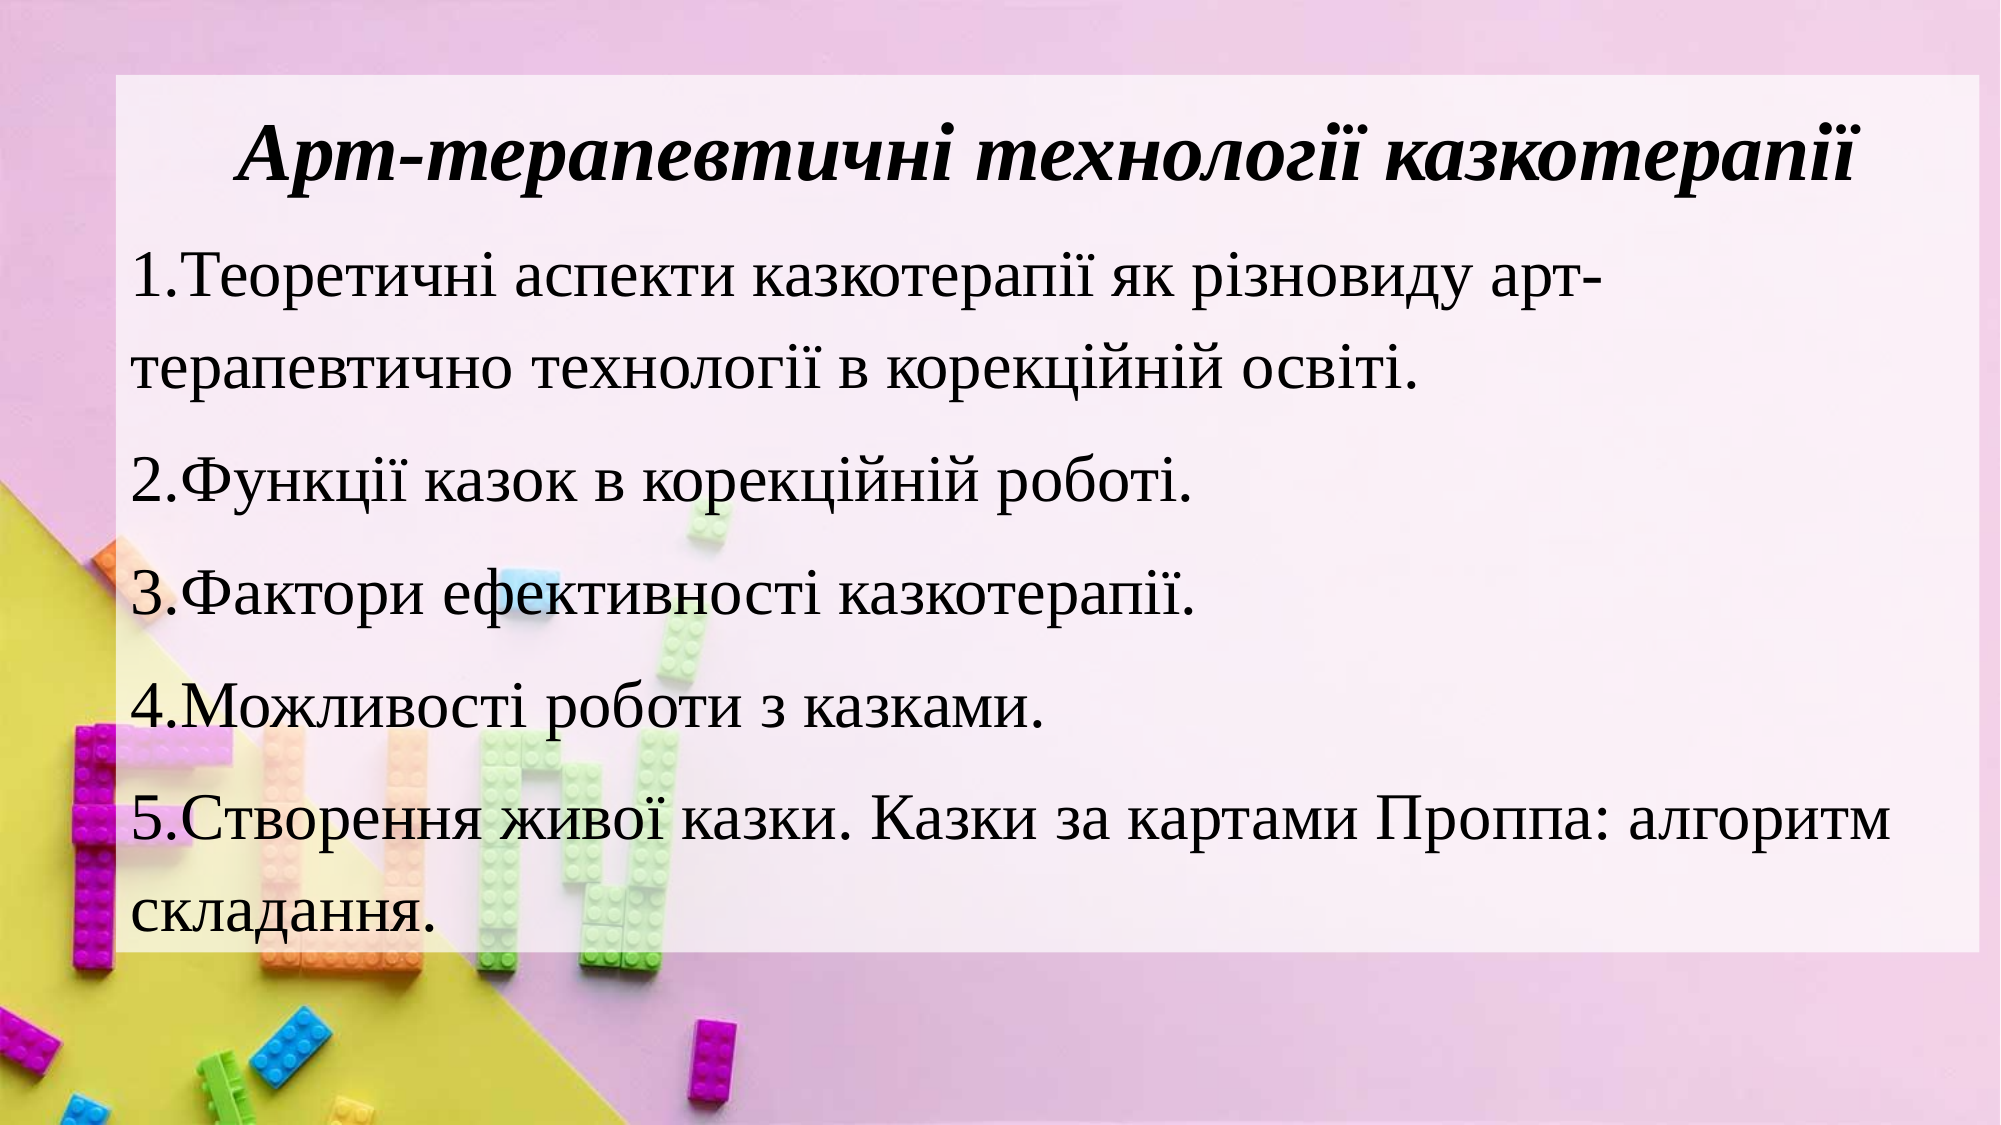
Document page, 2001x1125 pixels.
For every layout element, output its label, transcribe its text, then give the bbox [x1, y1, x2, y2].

text_box Арт-терапевтичні технології казкотерапії 1.Теоретичні аспекти казкотерапії як різновиду арт-терапевтично технології в корекційній освіті. 2.Функції казок в корекційній роботі. 3.Фактори ефективності казкотерапії. 4.Можливості роботи з казками. 5.Створення живої казки. Казки за картами Проппа: алгоритм складання. [115, 74, 1980, 953]
picture [0, 0, 2001, 1125]
